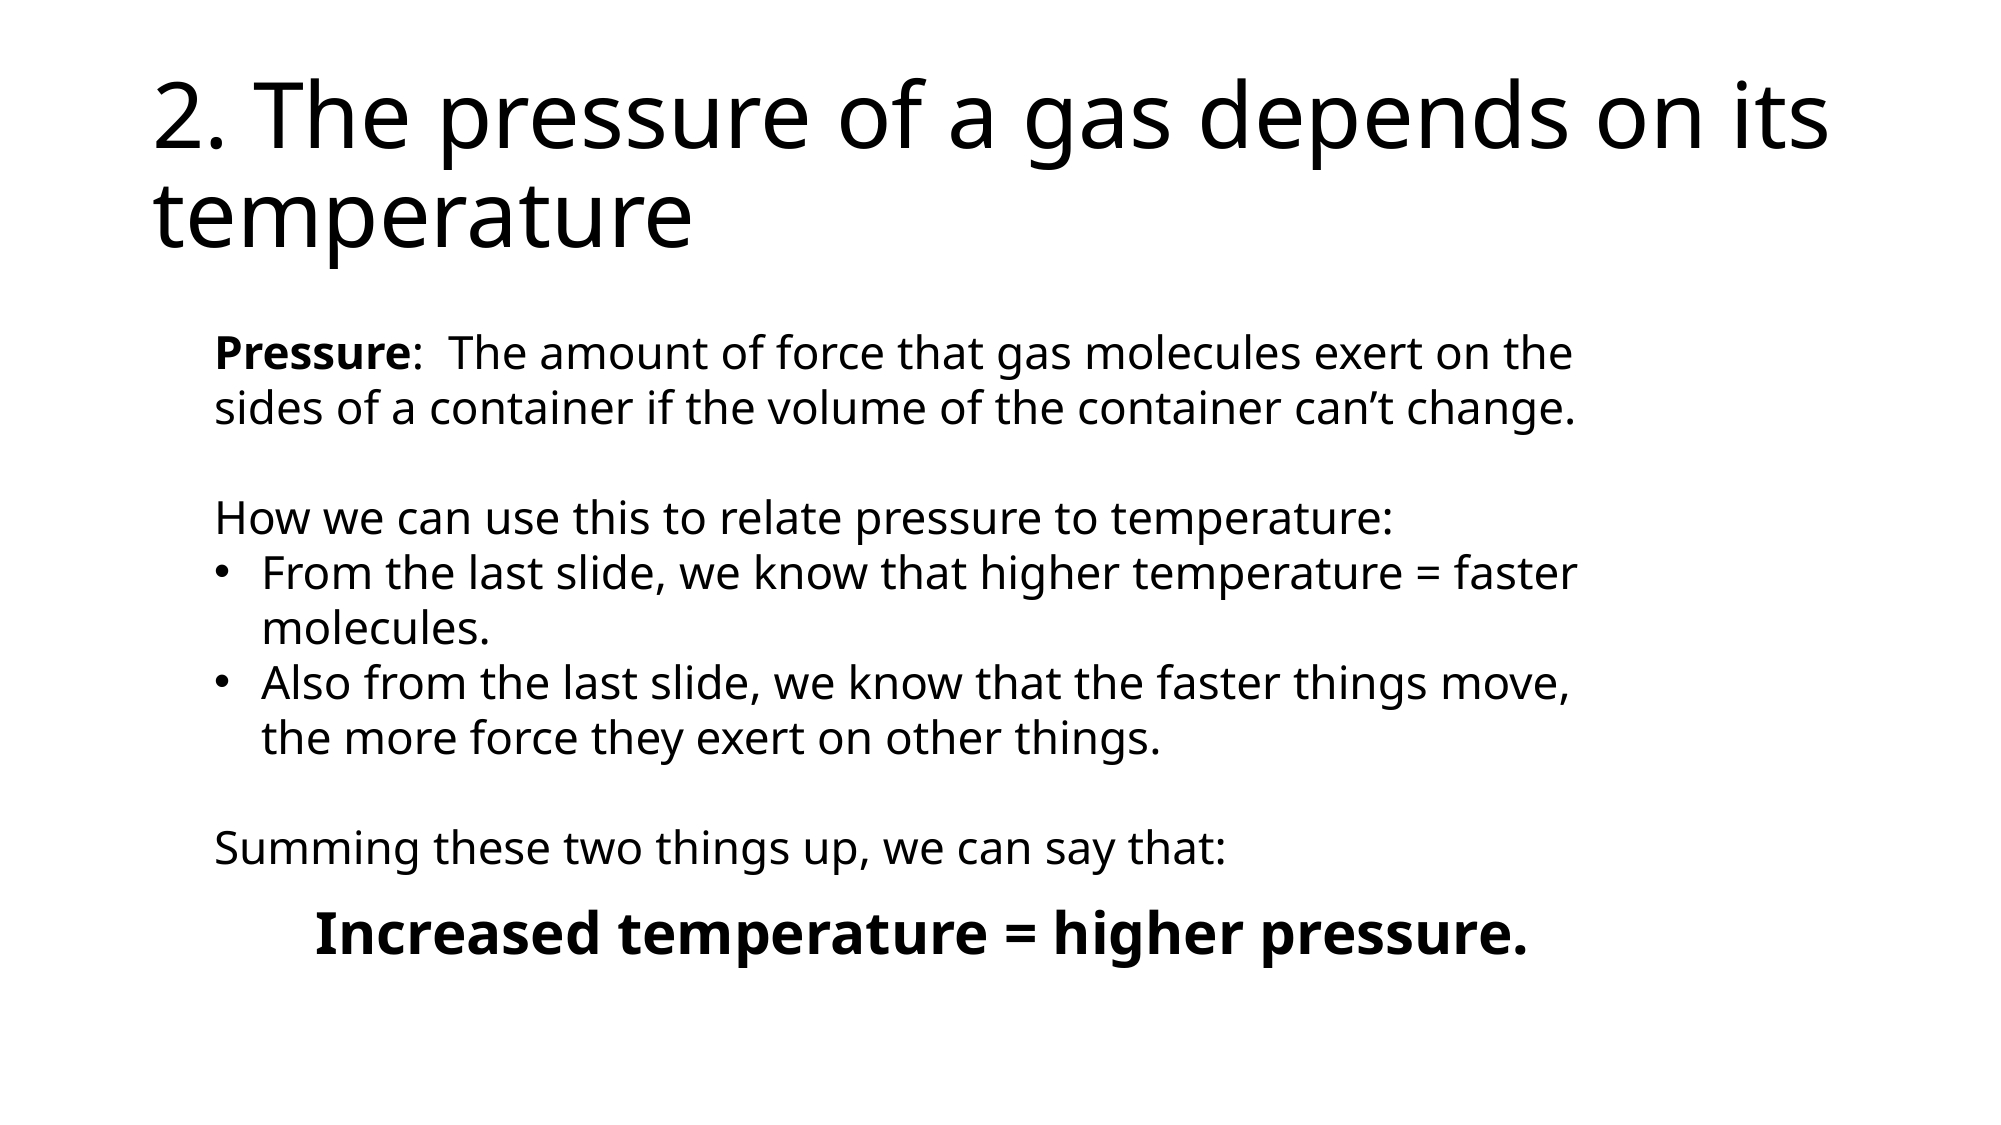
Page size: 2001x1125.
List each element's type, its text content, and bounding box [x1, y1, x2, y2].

text_box Pressure: The amount of force that gas molecules exert on the sides of a container if the volume of the container can’t change. How we can use this to relate pressure to temperature: From the last slide, we know that higher temperature = faster molecules. Also from the last slide, we know that the faster things move, the more force they exert on other things. Summing these two things up, we can say that: Increased temperature = higher pressure. [199, 316, 1646, 974]
title 2. The pressure of a gas depends on its temperature [137, 59, 1863, 278]
